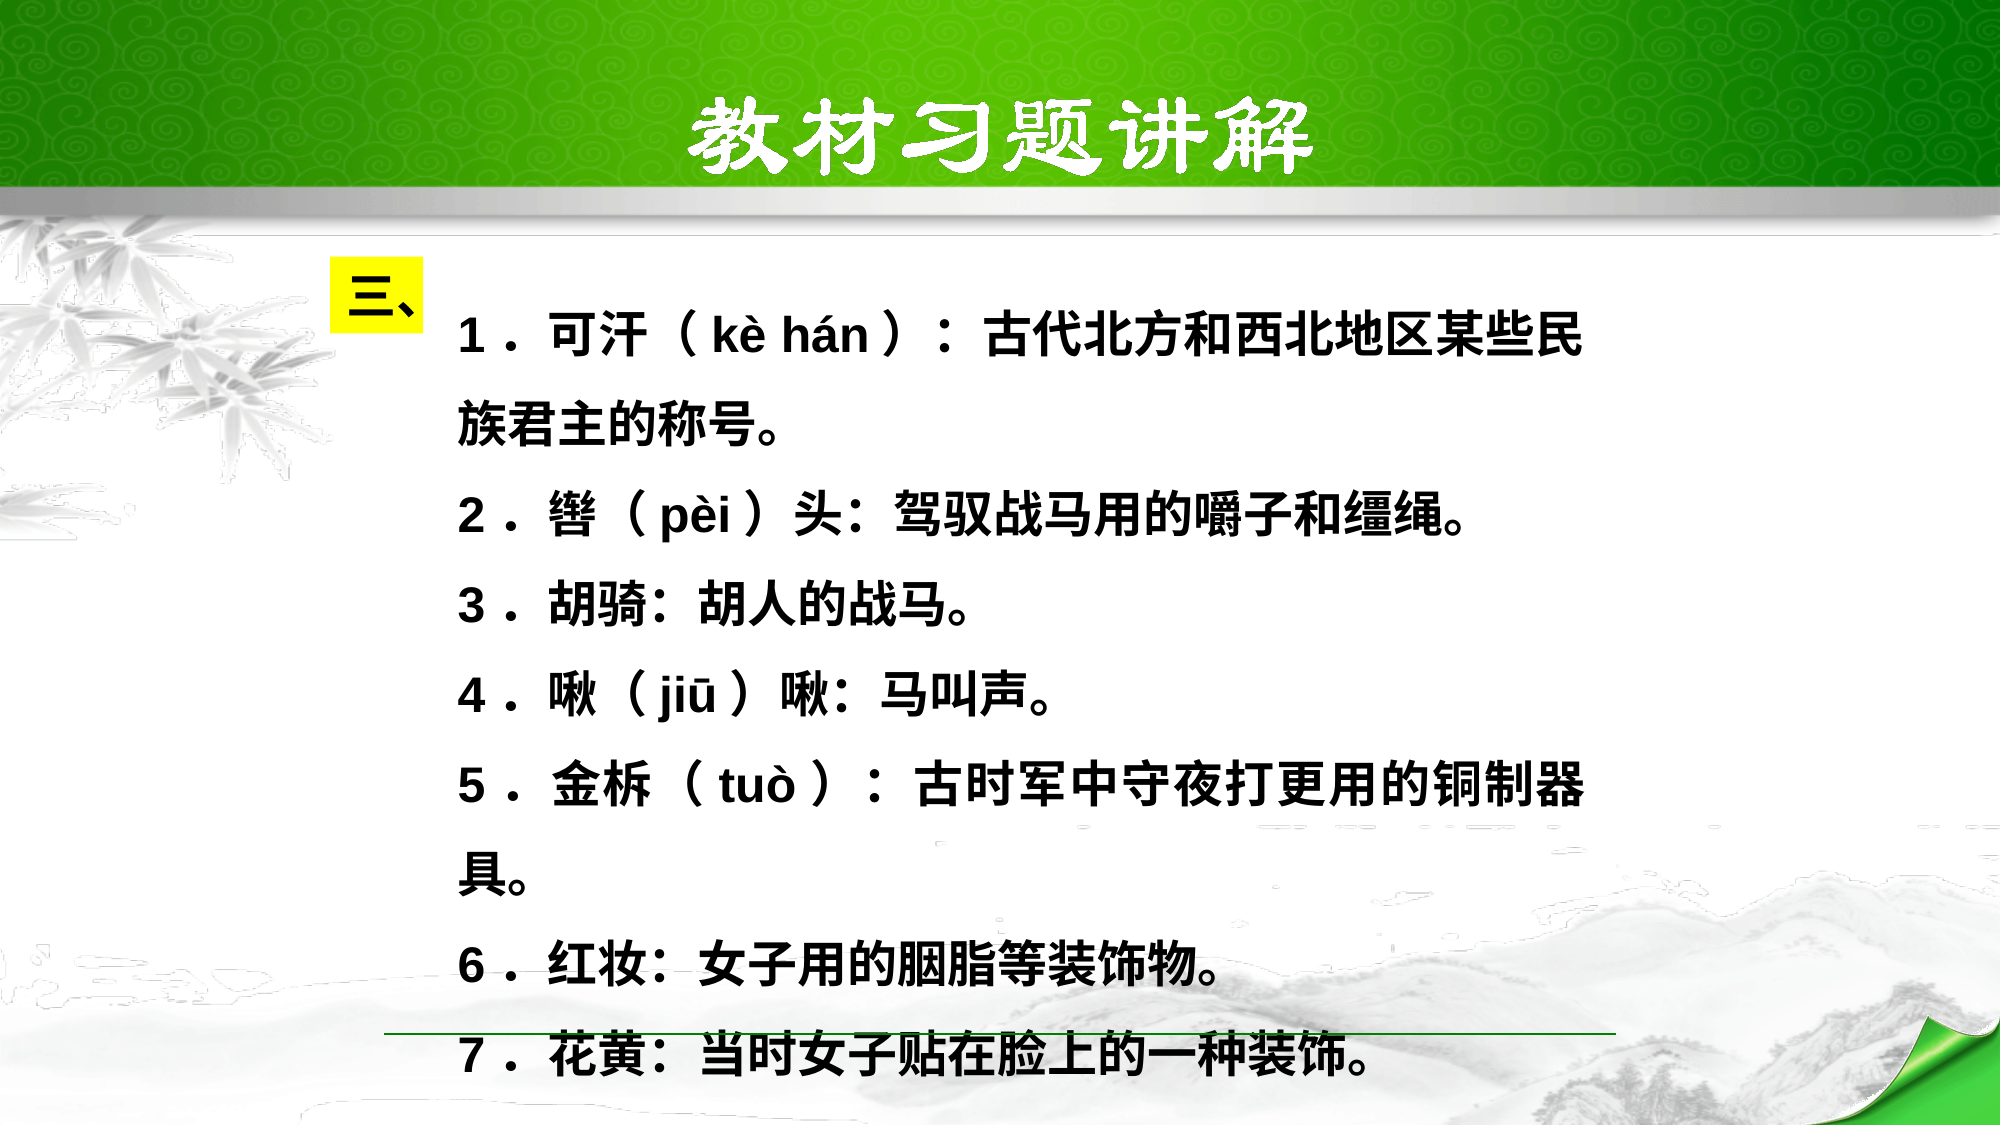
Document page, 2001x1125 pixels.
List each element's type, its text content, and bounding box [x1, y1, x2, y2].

picture [0, 0, 2000, 570]
text_box 1．可汗（kè hán）：古代北方和西北地区某些民族君主的称号。 2．辔（pèi）头：驾驭战马用的嚼子和缰绳。 3．胡骑：胡人的战马。 4．啾（jiū）啾：马叫声。 5．金柝（tuò）：古时军中守夜打更用的铜制器具。 6．红妆：女子用的胭脂等装饰物。 7．花黄：当时女子贴在脸上的一种装饰。 [442, 581, 1601, 776]
picture [0, 779, 2000, 1125]
